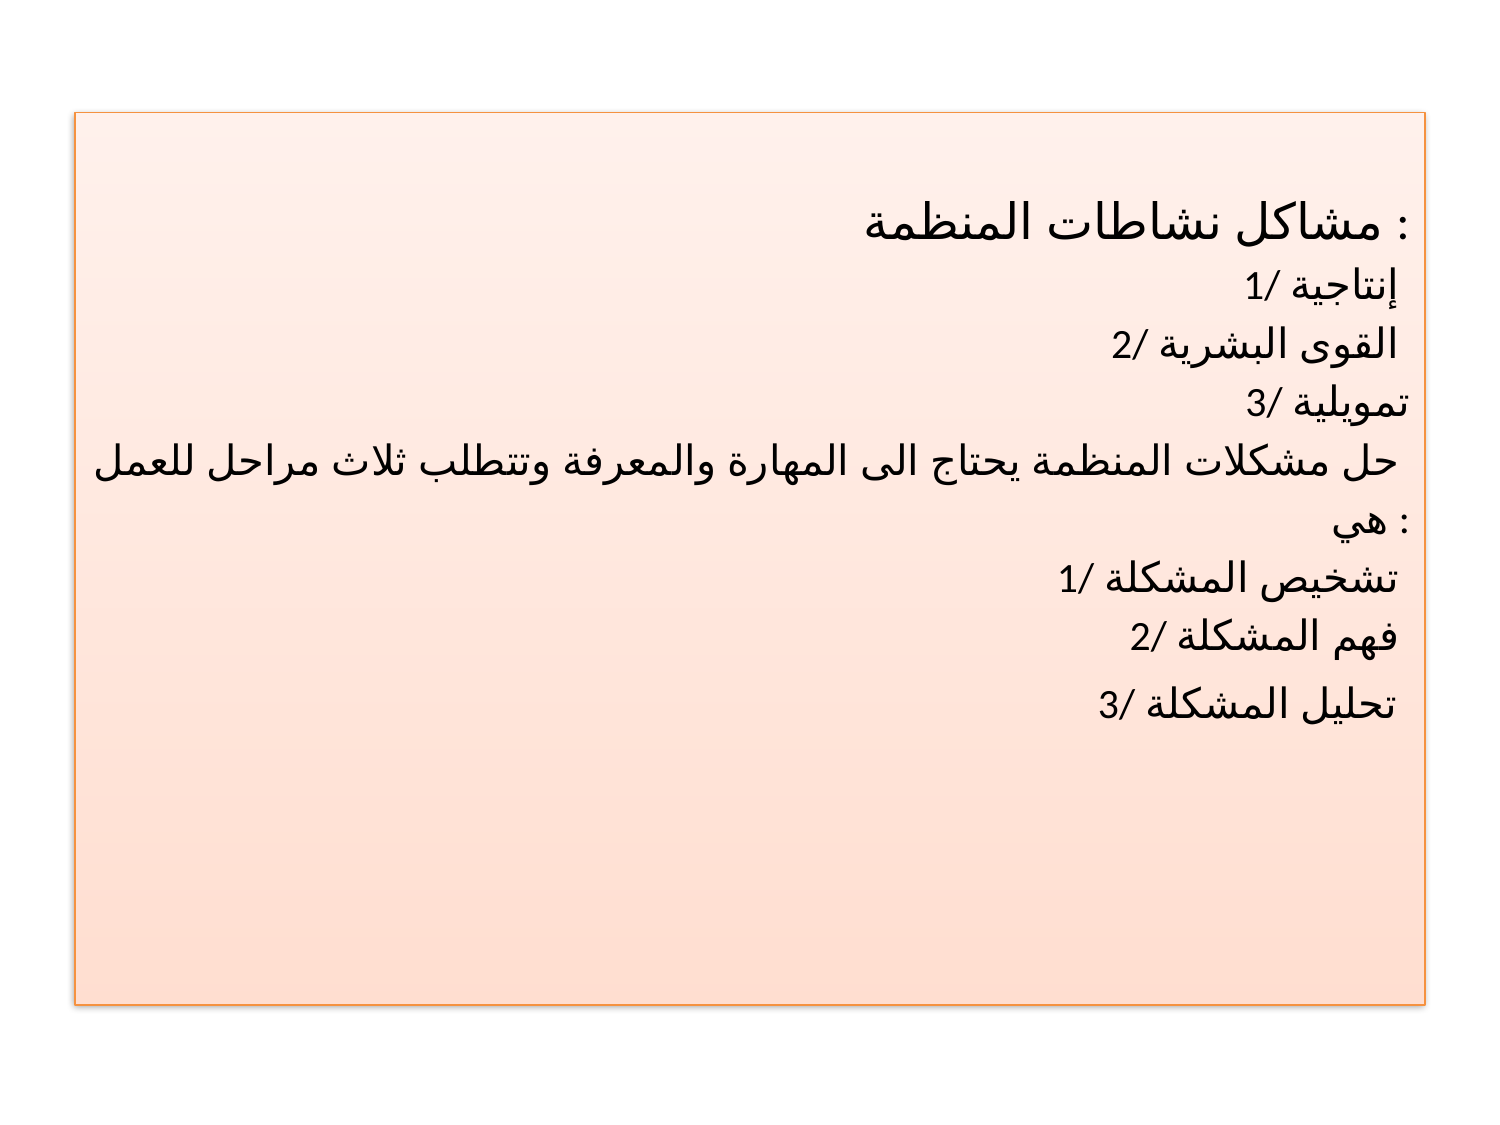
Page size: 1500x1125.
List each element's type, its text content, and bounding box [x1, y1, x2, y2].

list مشاكل نشاطات المنظمة : 1/ إنتاجية 2/ القوى البشرية 3/ تمويلية حل مشكلات المنظمة يحتاج الى المهارة والمعرفة وتتطلب ثلاث مراحل للعمل هي : 1/ تشخيص المشكلة 2/ فهم المشكلة 3/ تحليل المشكلة [74, 112, 1426, 1006]
